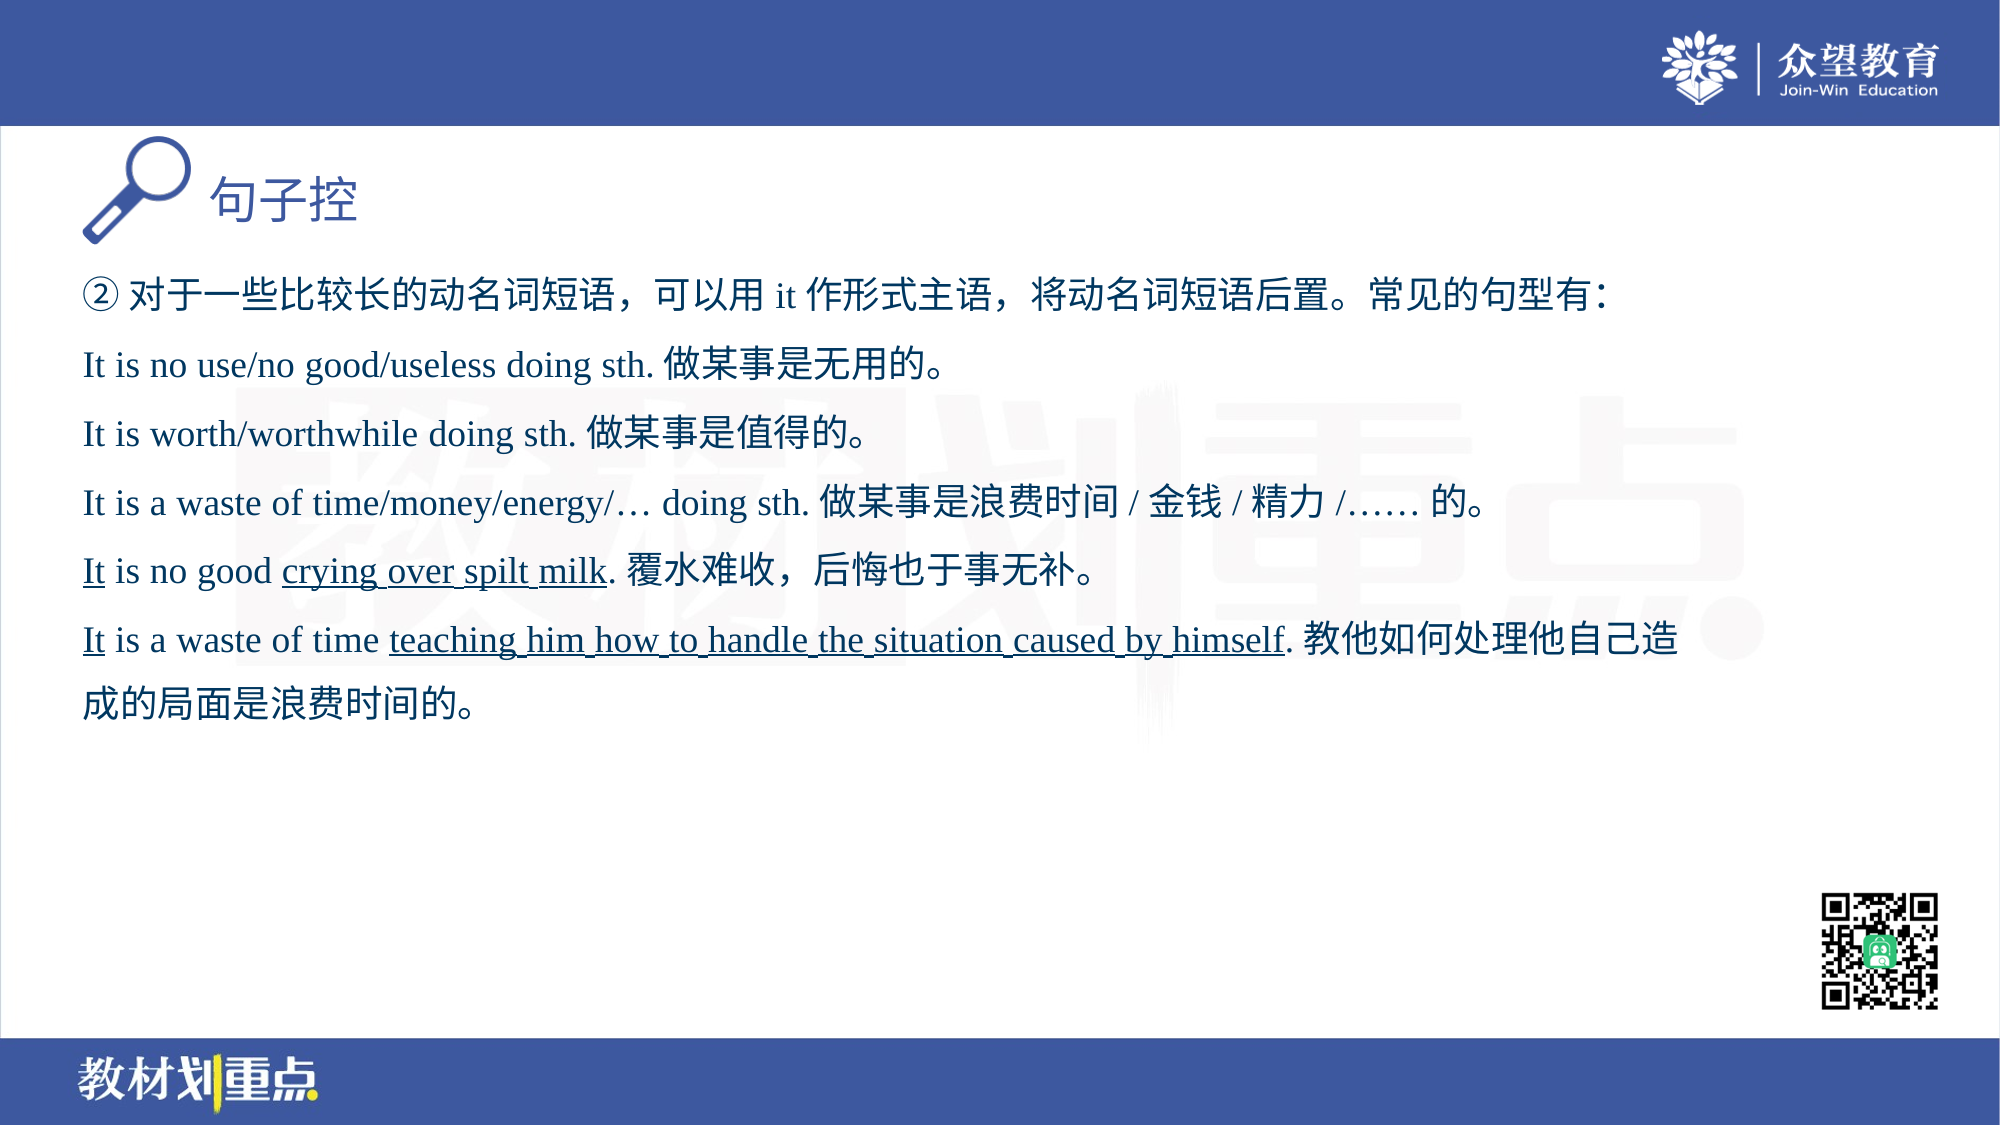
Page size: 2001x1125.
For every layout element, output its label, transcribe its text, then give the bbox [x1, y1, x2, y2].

picture [0, 0, 2000, 1125]
text_box ②对于一些比较长的动名词短语，可以用it作形式主语，将动名词短语后置。常见的句型有： It is no use/no good/useless doing sth.做某事是无用的。 It is worth/worthwhile doing sth.做某事是值得的。 It is a waste of time/money/energy/… doing sth.做某事是浪费时间/金钱/精力/……的。 It is no good crying over spilt milk.覆水难收，后悔也于事无补。 It is a waste of time teaching him how to handle the situation caused by himself.教他如何处理他自己造 成的局面是浪费时间的。 [82, 247, 1817, 718]
